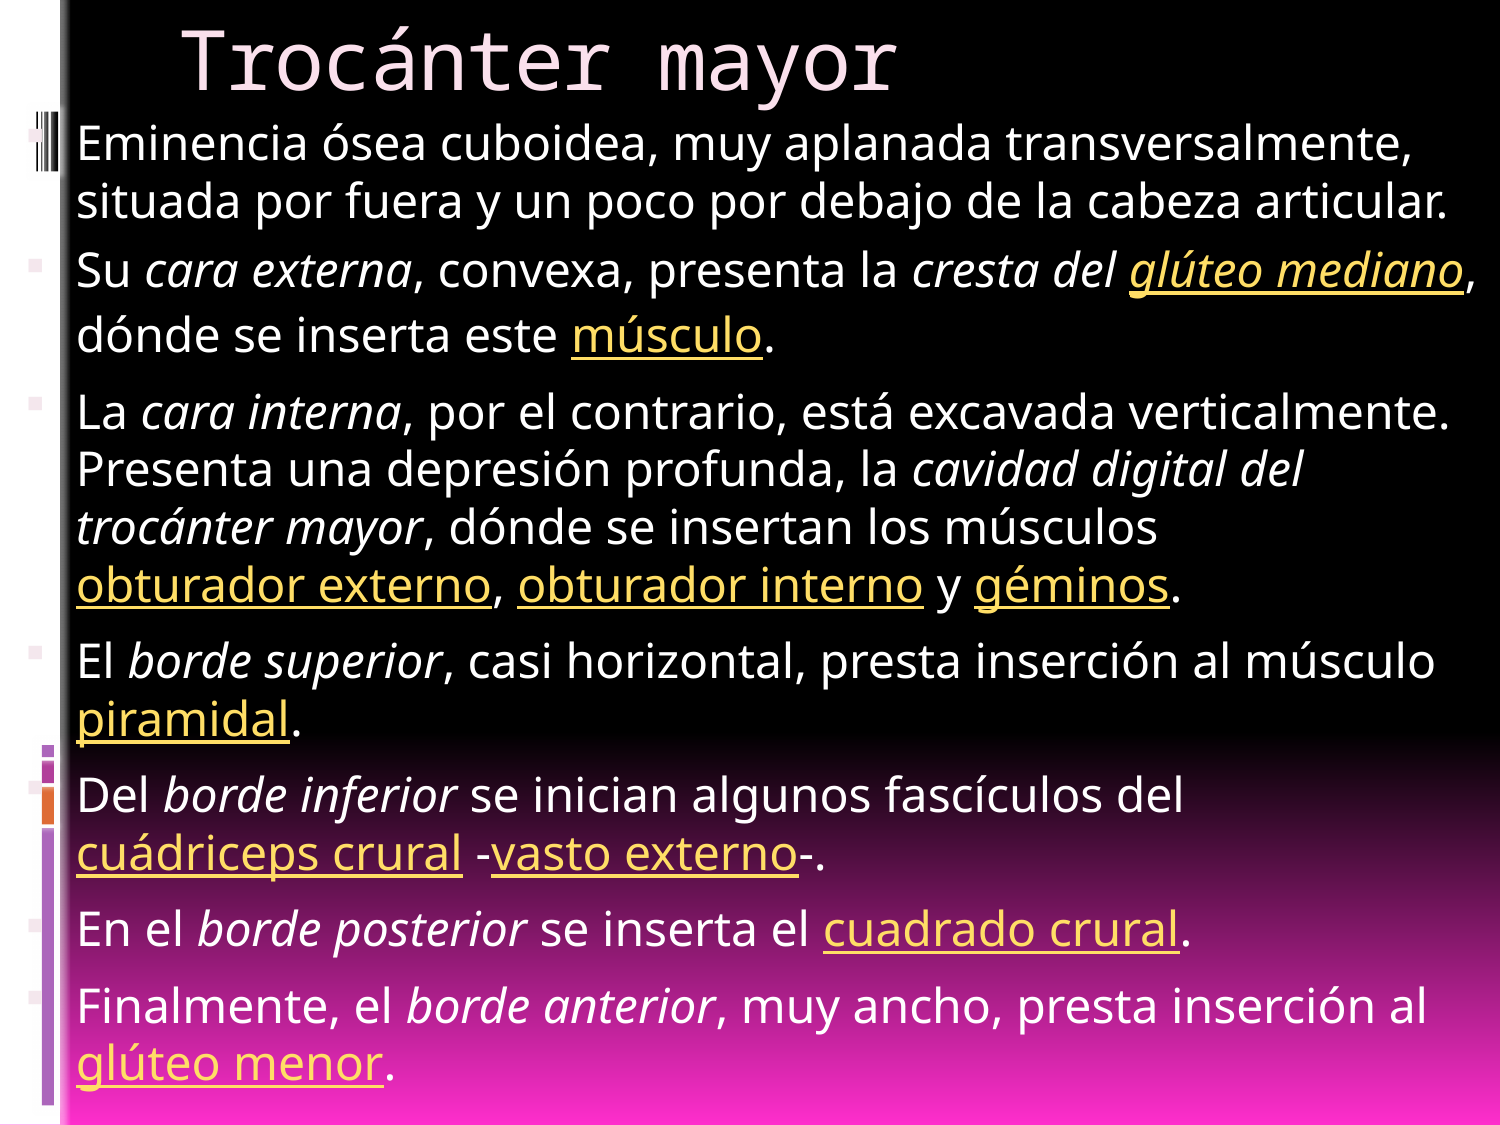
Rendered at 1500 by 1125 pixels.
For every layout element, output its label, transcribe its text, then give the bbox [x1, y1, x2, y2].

list Eminencia ósea cuboidea, muy aplanada transversalmente, situada por fuera y un poco por debajo de la cabeza articular. Su cara externa, convexa, presenta la cresta del glúteo mediano, dónde se inserta este músculo. La cara interna, por el contrario, está excavada verticalmente. Presenta una depresión profunda, la cavidad digital del trocánter mayor, dónde se insertan los músculos obturador externo, obturador interno y géminos. El borde superior, casi horizontal, presta inserción al músculo piramidal. Del borde inferior se inician algunos fascículos del cuádriceps crural -vasto externo-. En el borde posterior se inserta el cuadrado crural. Finalmente, el borde anterior, muy ancho, presta inserción al glúteo menor. [0, 105, 1500, 1125]
title Trocánter mayor [164, 0, 1425, 105]
